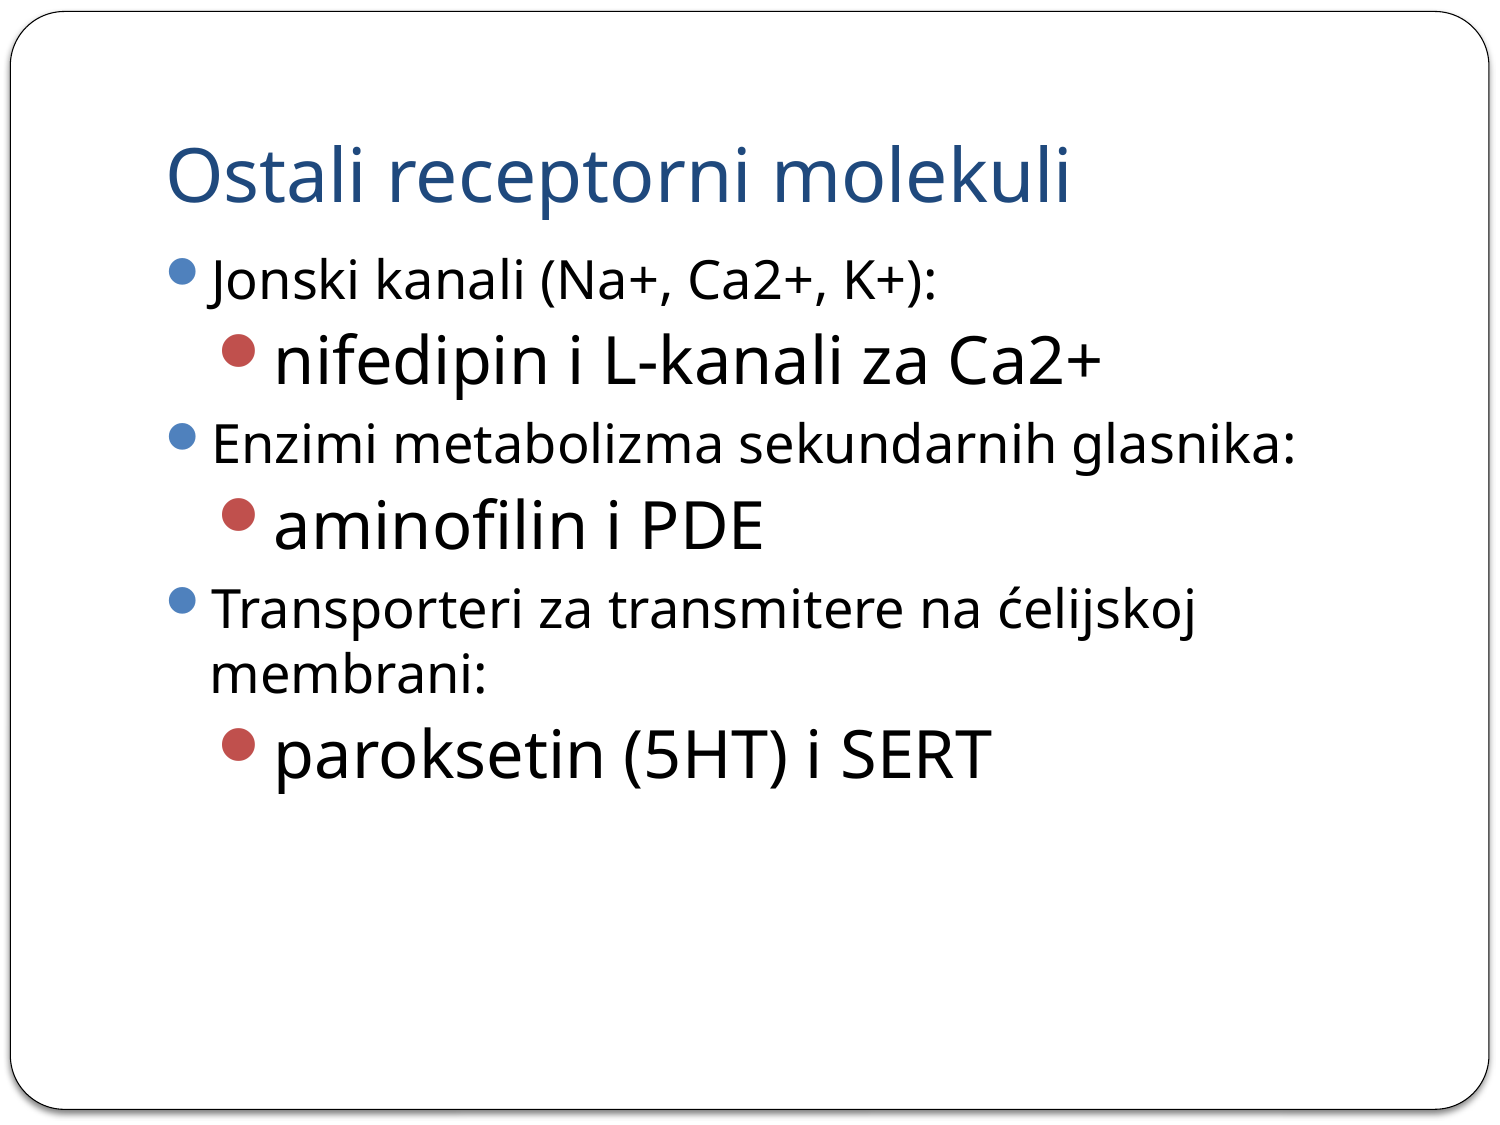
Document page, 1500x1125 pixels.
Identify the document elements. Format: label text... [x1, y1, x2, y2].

list Jonski kanali (Na+, Ca2+, K+): nifedipin i L-kanali za Ca2+ Enzimi metabolizma sekundarnih glasnika: aminofilin i PDE Transporteri za transmitere na ćelijskoj membrani: paroksetin (5HT) i SERT [149, 237, 1426, 988]
title Ostali receptorni molekuli [149, 44, 1426, 233]
